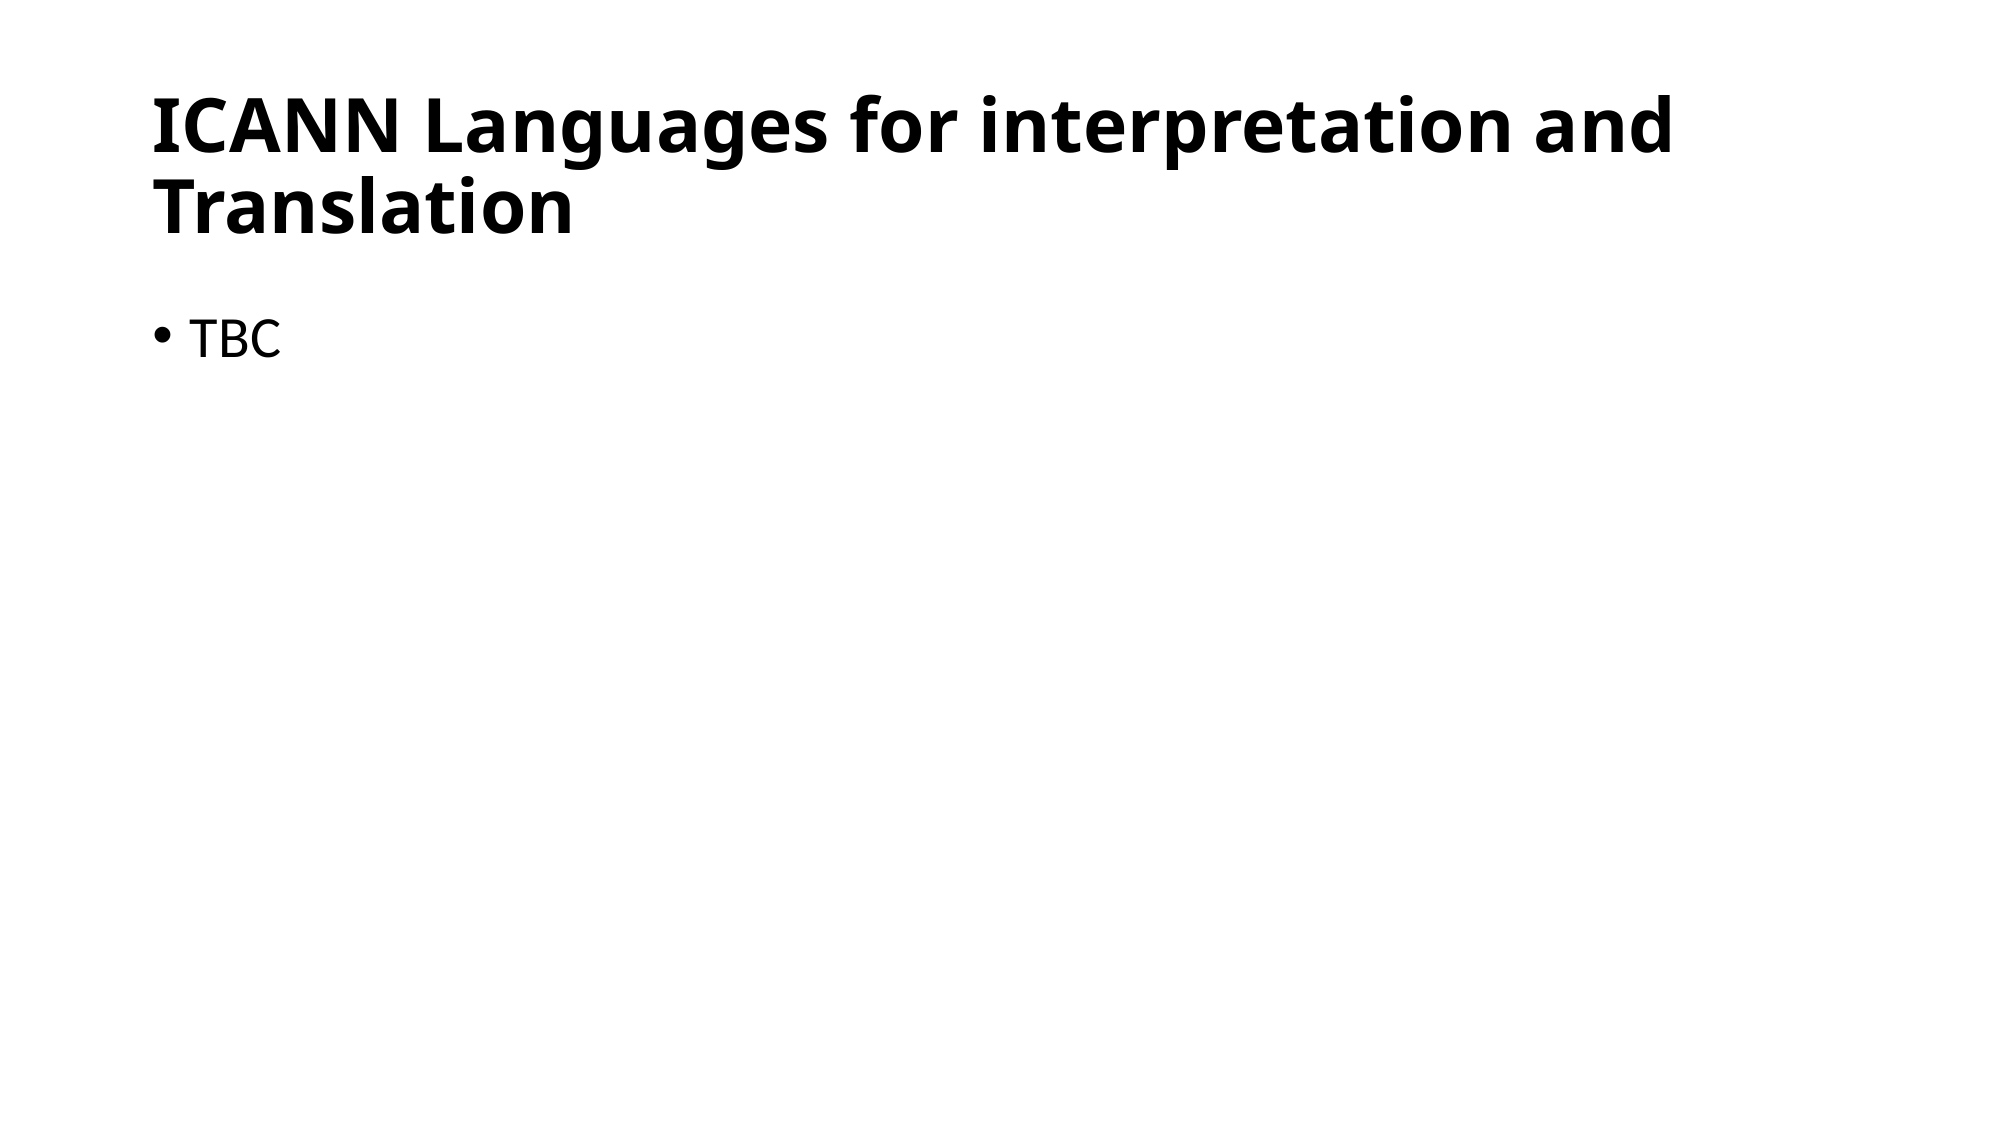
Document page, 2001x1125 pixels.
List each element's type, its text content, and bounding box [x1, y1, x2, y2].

title ICANN Languages for interpretation and Translation [137, 59, 1863, 278]
list TBC [137, 299, 1863, 1014]
